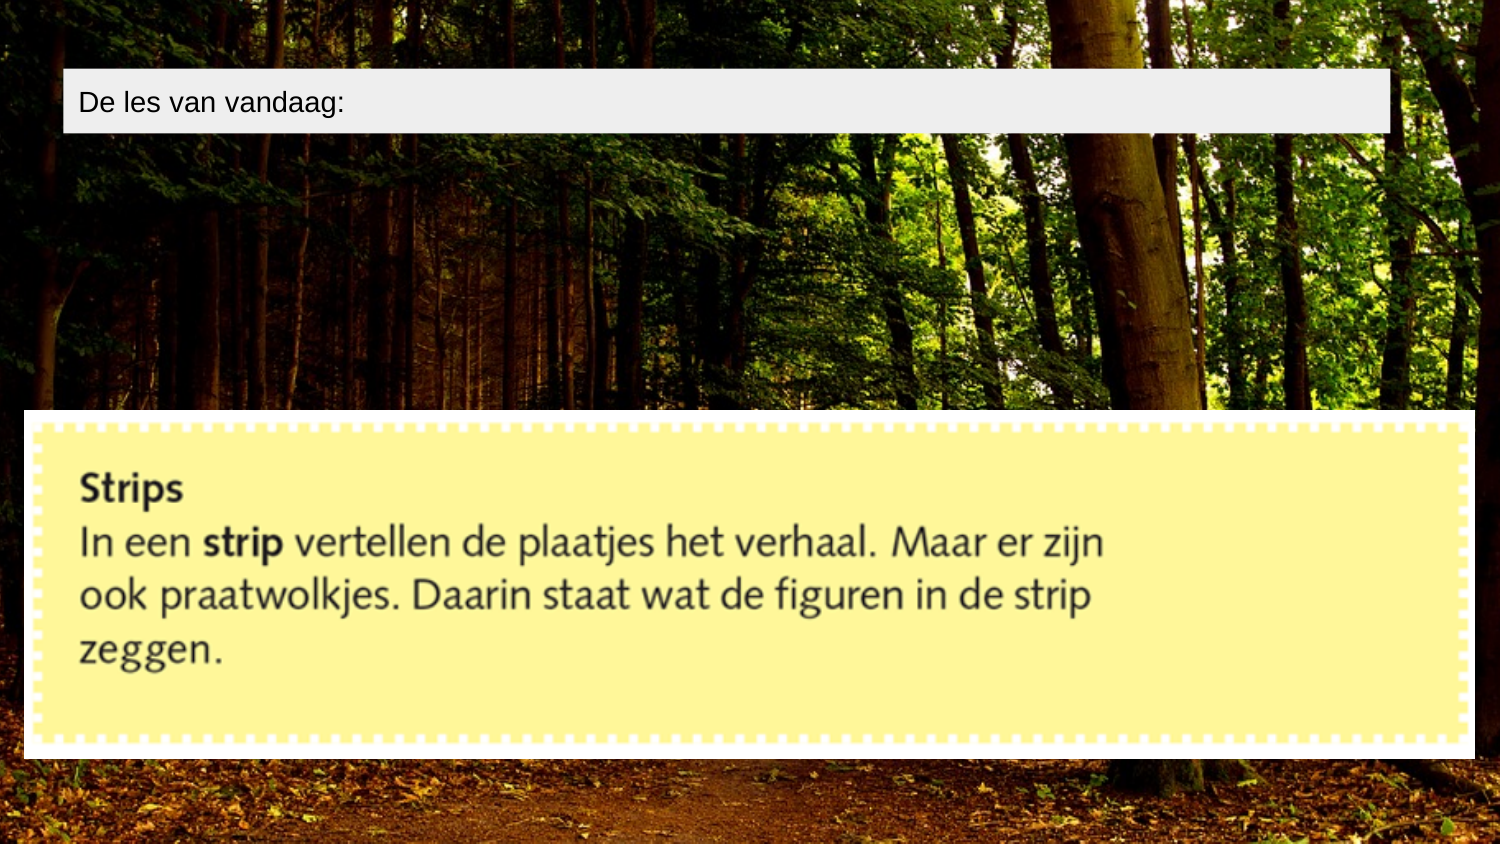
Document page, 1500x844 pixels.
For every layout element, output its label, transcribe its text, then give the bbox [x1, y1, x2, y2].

text_box De les van vandaag: [63, 68, 1391, 134]
picture [0, 0, 1500, 844]
